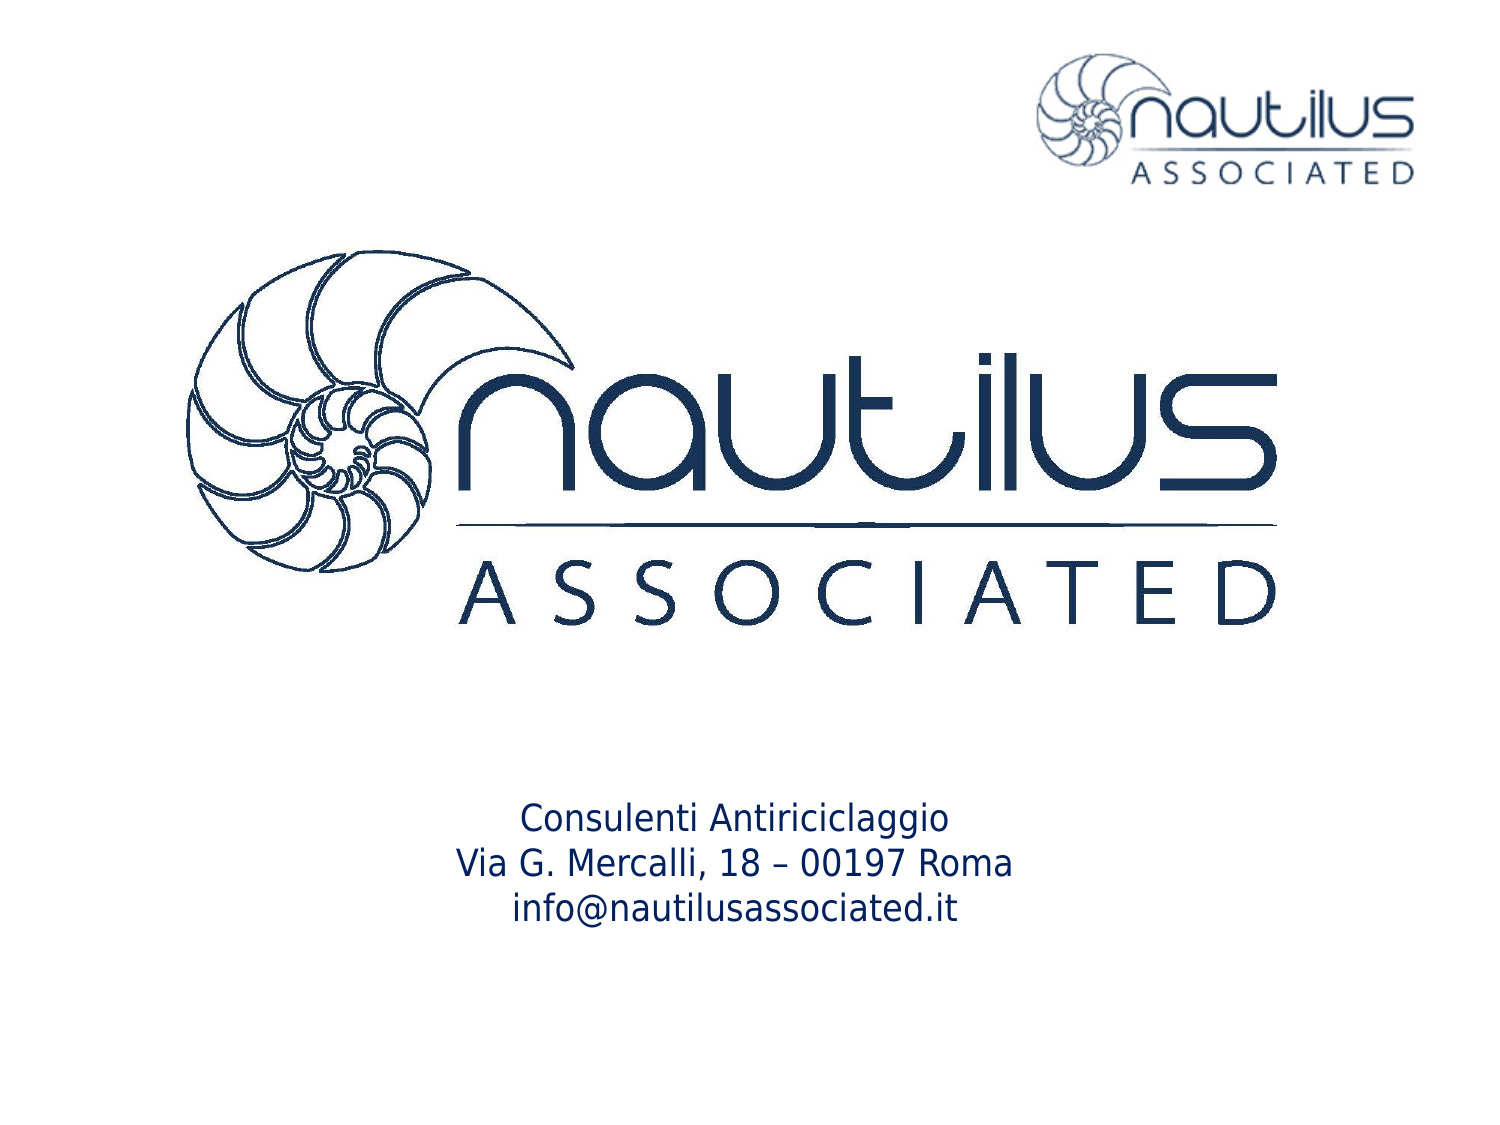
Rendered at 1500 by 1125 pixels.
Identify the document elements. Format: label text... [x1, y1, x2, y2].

picture [998, 40, 1467, 200]
text_box Consulenti Antiriciclaggio Via G. Mercalli, 18 – 00197 Roma info@nautilusassociated.it [360, 786, 1111, 937]
picture [76, 207, 1432, 669]
